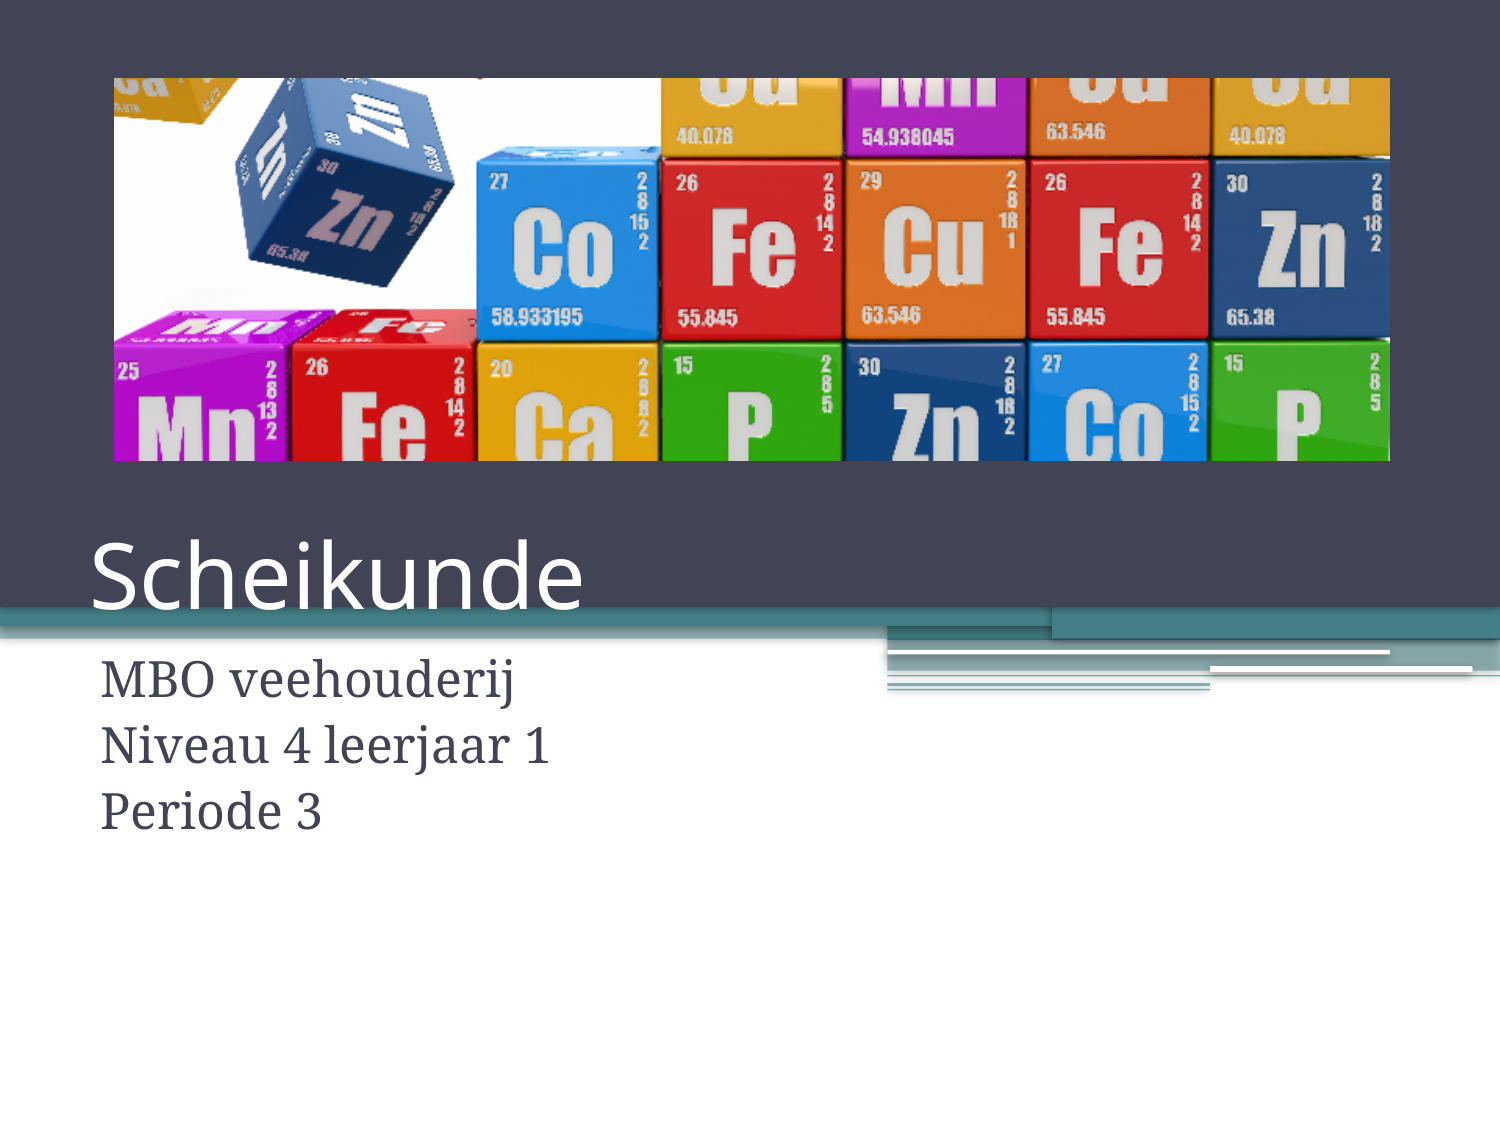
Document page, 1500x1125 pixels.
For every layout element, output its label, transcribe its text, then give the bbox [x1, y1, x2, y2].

title Scheikunde [75, 394, 1463, 636]
picture [114, 77, 1391, 462]
subtitle MBO veehouderij Niveau 4 leerjaar 1 Periode 3 [75, 639, 888, 928]
